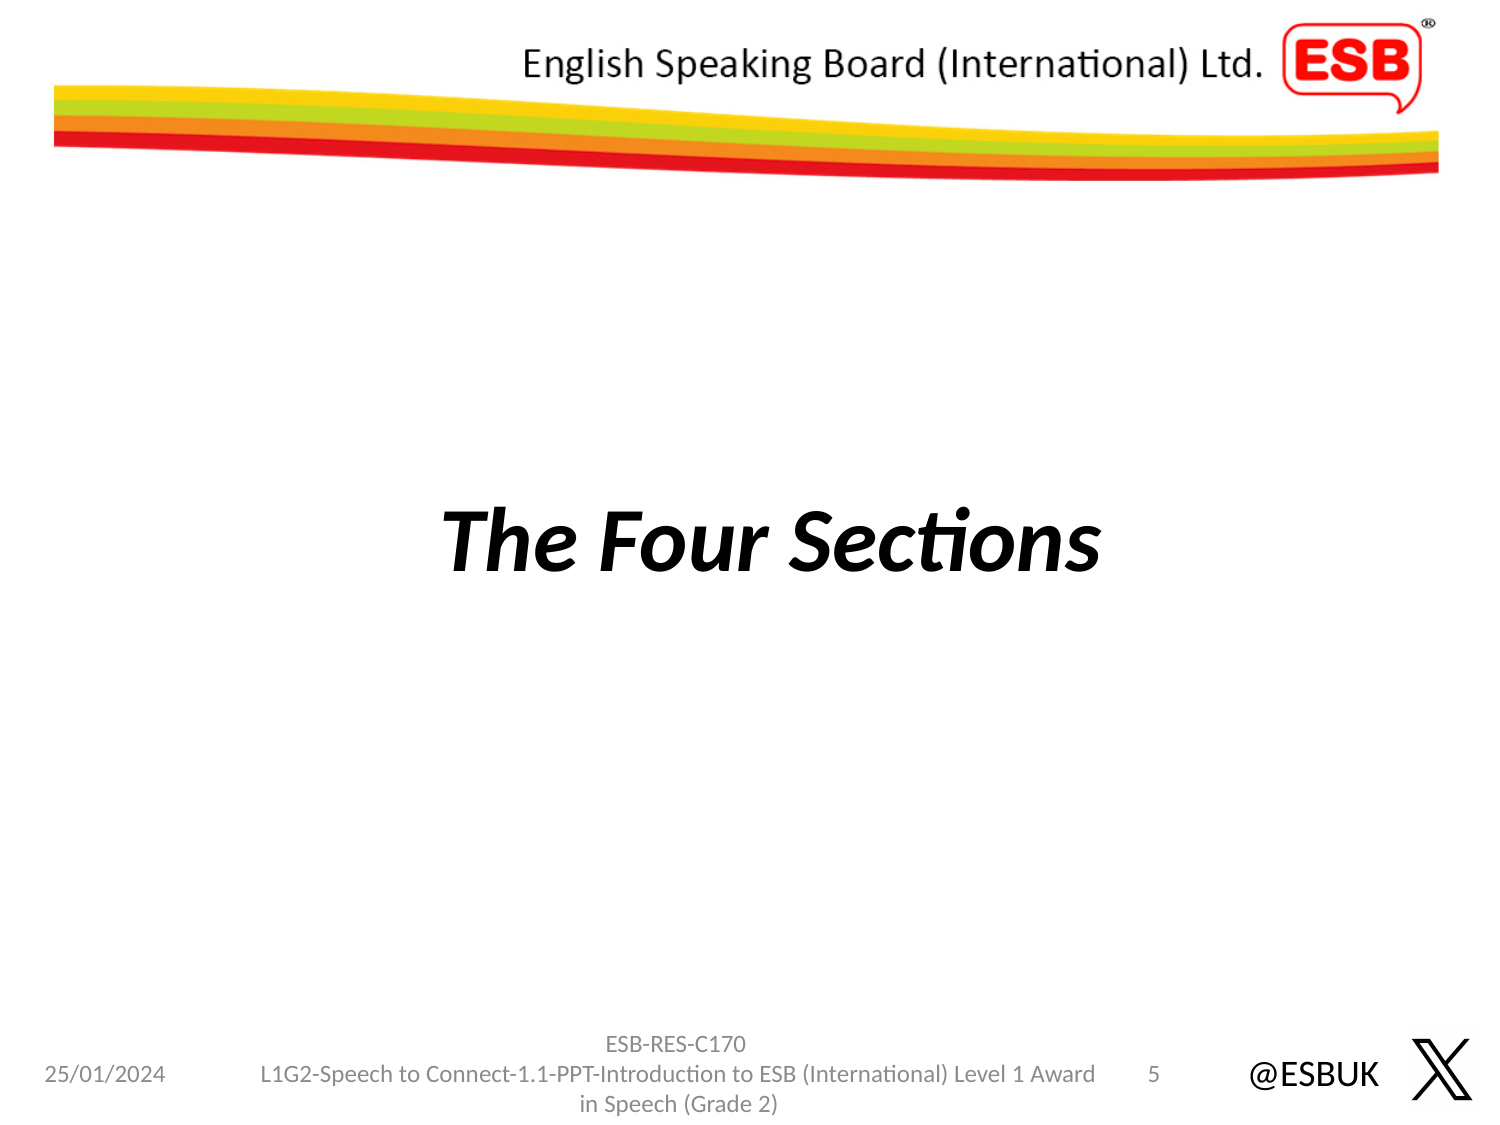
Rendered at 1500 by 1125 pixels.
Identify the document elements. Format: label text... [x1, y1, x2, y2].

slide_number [29, 1042, 242, 1103]
picture [0, 0, 1500, 189]
footer ESB-RES-C170 L1G2-Speech to Connect-1.1-PPT-Introduction to ESB (International) Level 1 Award in Speech (Grade 2) [242, 1042, 930, 1103]
picture [1403, 1026, 1484, 1113]
title The Four Sections [123, 432, 1418, 650]
slide_number 5 [930, 1042, 1176, 1103]
